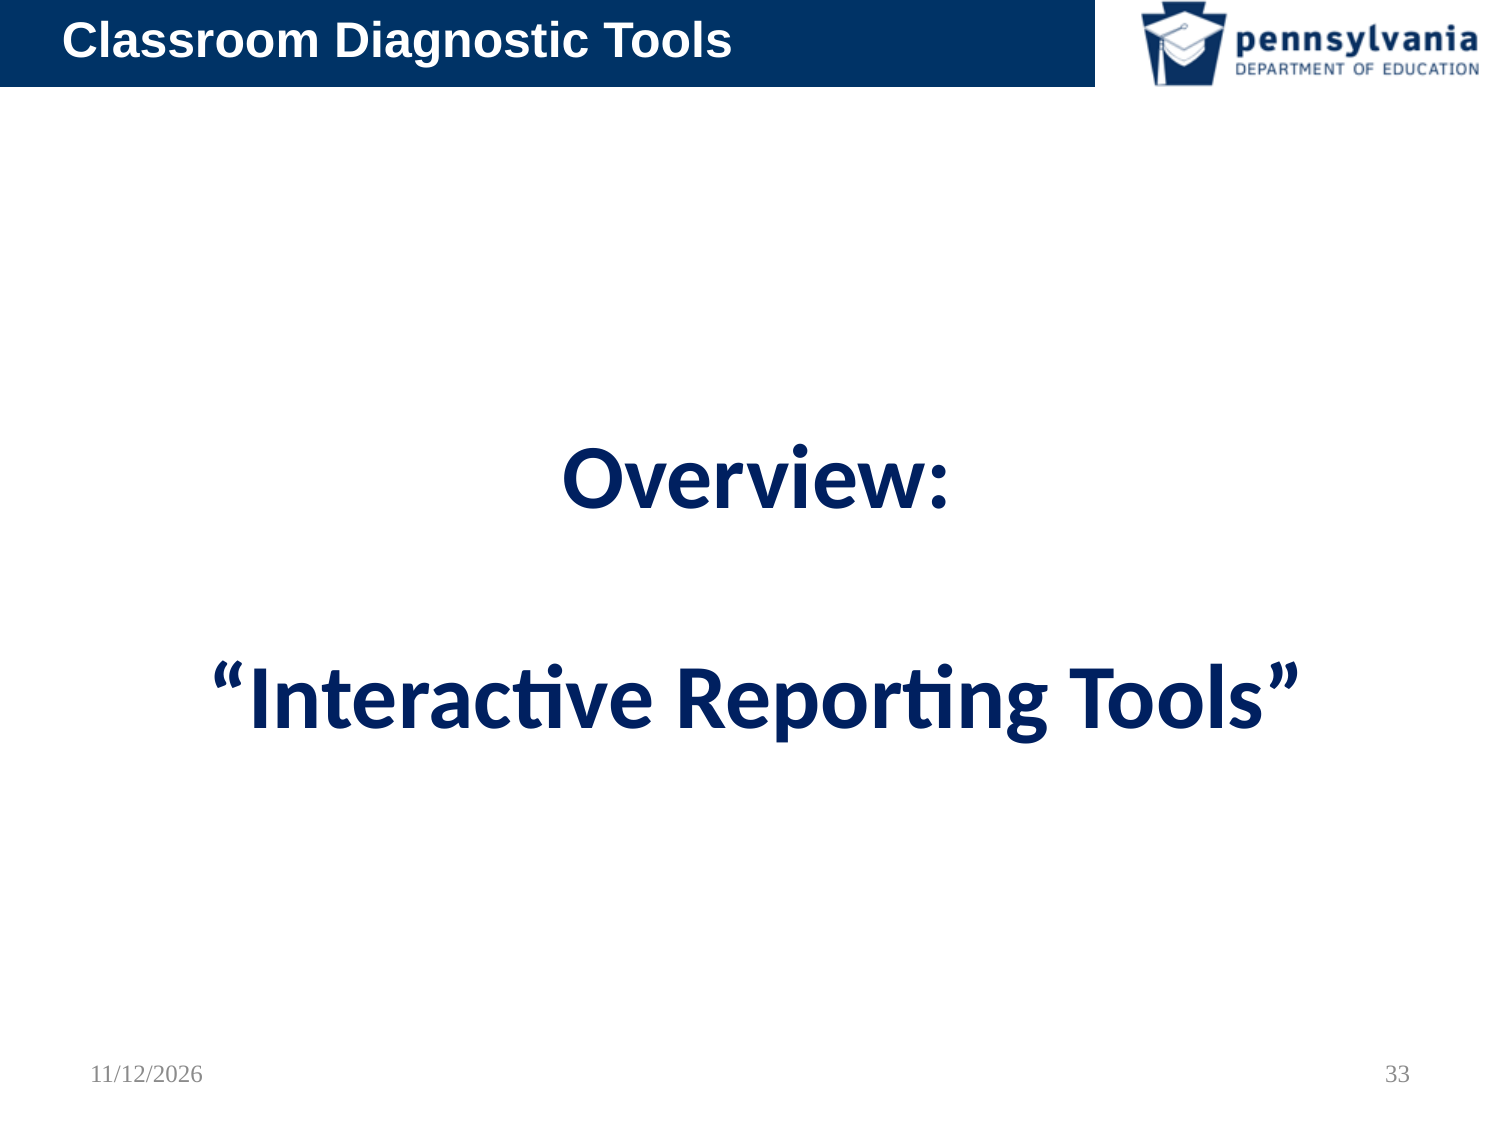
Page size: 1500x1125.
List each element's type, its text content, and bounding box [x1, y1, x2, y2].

picture [1134, 0, 1485, 90]
title Overview: “Interactive Reporting Tools” [81, 487, 1433, 676]
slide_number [75, 1042, 425, 1103]
slide_number 33 [1074, 1042, 1425, 1103]
